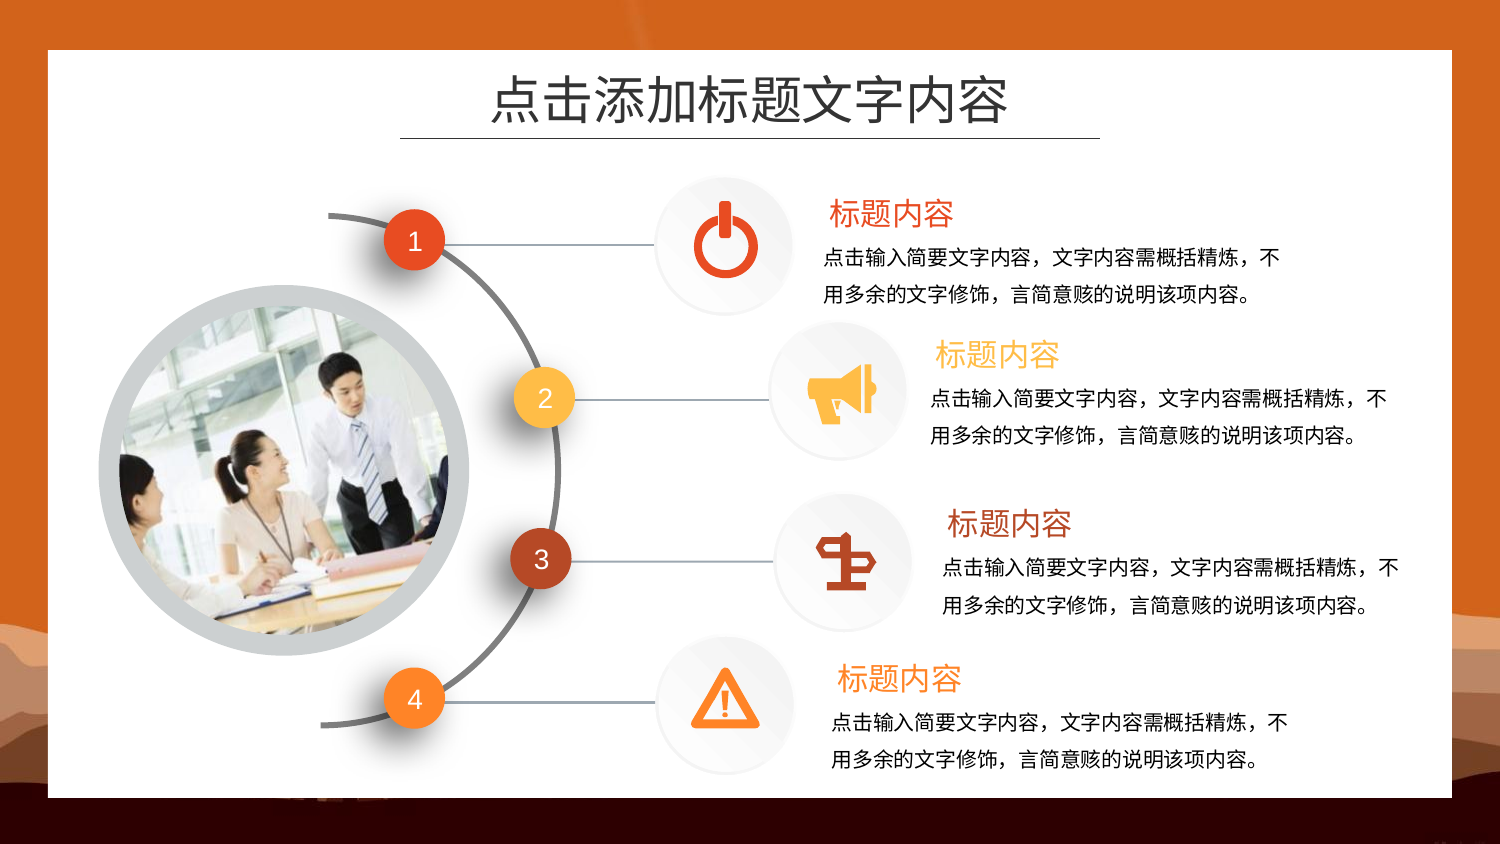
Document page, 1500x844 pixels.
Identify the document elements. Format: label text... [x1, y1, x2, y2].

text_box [98, 284, 470, 656]
text_box 点击输入简要文字内容，文字内容需概括精炼，不用多余的文字修饰，言简意赅的说明该项内容。 [927, 534, 1427, 625]
text_box [456, 256, 537, 354]
text_box 标题内容 [920, 327, 1076, 365]
text_box 点击输入简要文字内容，文字内容需概括精炼，不用多余的文字修饰，言简意赅的说明该项内容。 [816, 689, 1316, 780]
picture [0, 0, 1500, 844]
text_box 标题内容 [933, 496, 1089, 534]
text_box 4 [382, 666, 447, 730]
text_box 点击输入简要文字内容，文字内容需概括精炼，不用多余的文字修饰，言简意赅的说明该项内容。 [915, 365, 1415, 456]
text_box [768, 319, 910, 461]
text_box 标题内容 [814, 186, 970, 224]
text_box [449, 626, 512, 688]
text_box [319, 720, 344, 730]
text_box 3 [509, 526, 573, 591]
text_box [773, 491, 915, 632]
text_box 点击添加标题文字内容 [472, 60, 1028, 138]
text_box 2 [512, 365, 577, 430]
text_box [654, 174, 796, 316]
text_box 点击输入简要文字内容，文字内容需概括精炼，不用多余的文字修饰，言简意赅的说明该项内容。 [809, 224, 1309, 315]
text_box [327, 211, 356, 222]
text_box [655, 633, 797, 775]
text_box 标题内容 [822, 651, 978, 689]
text_box 1 [382, 208, 447, 272]
text_box [549, 460, 563, 524]
